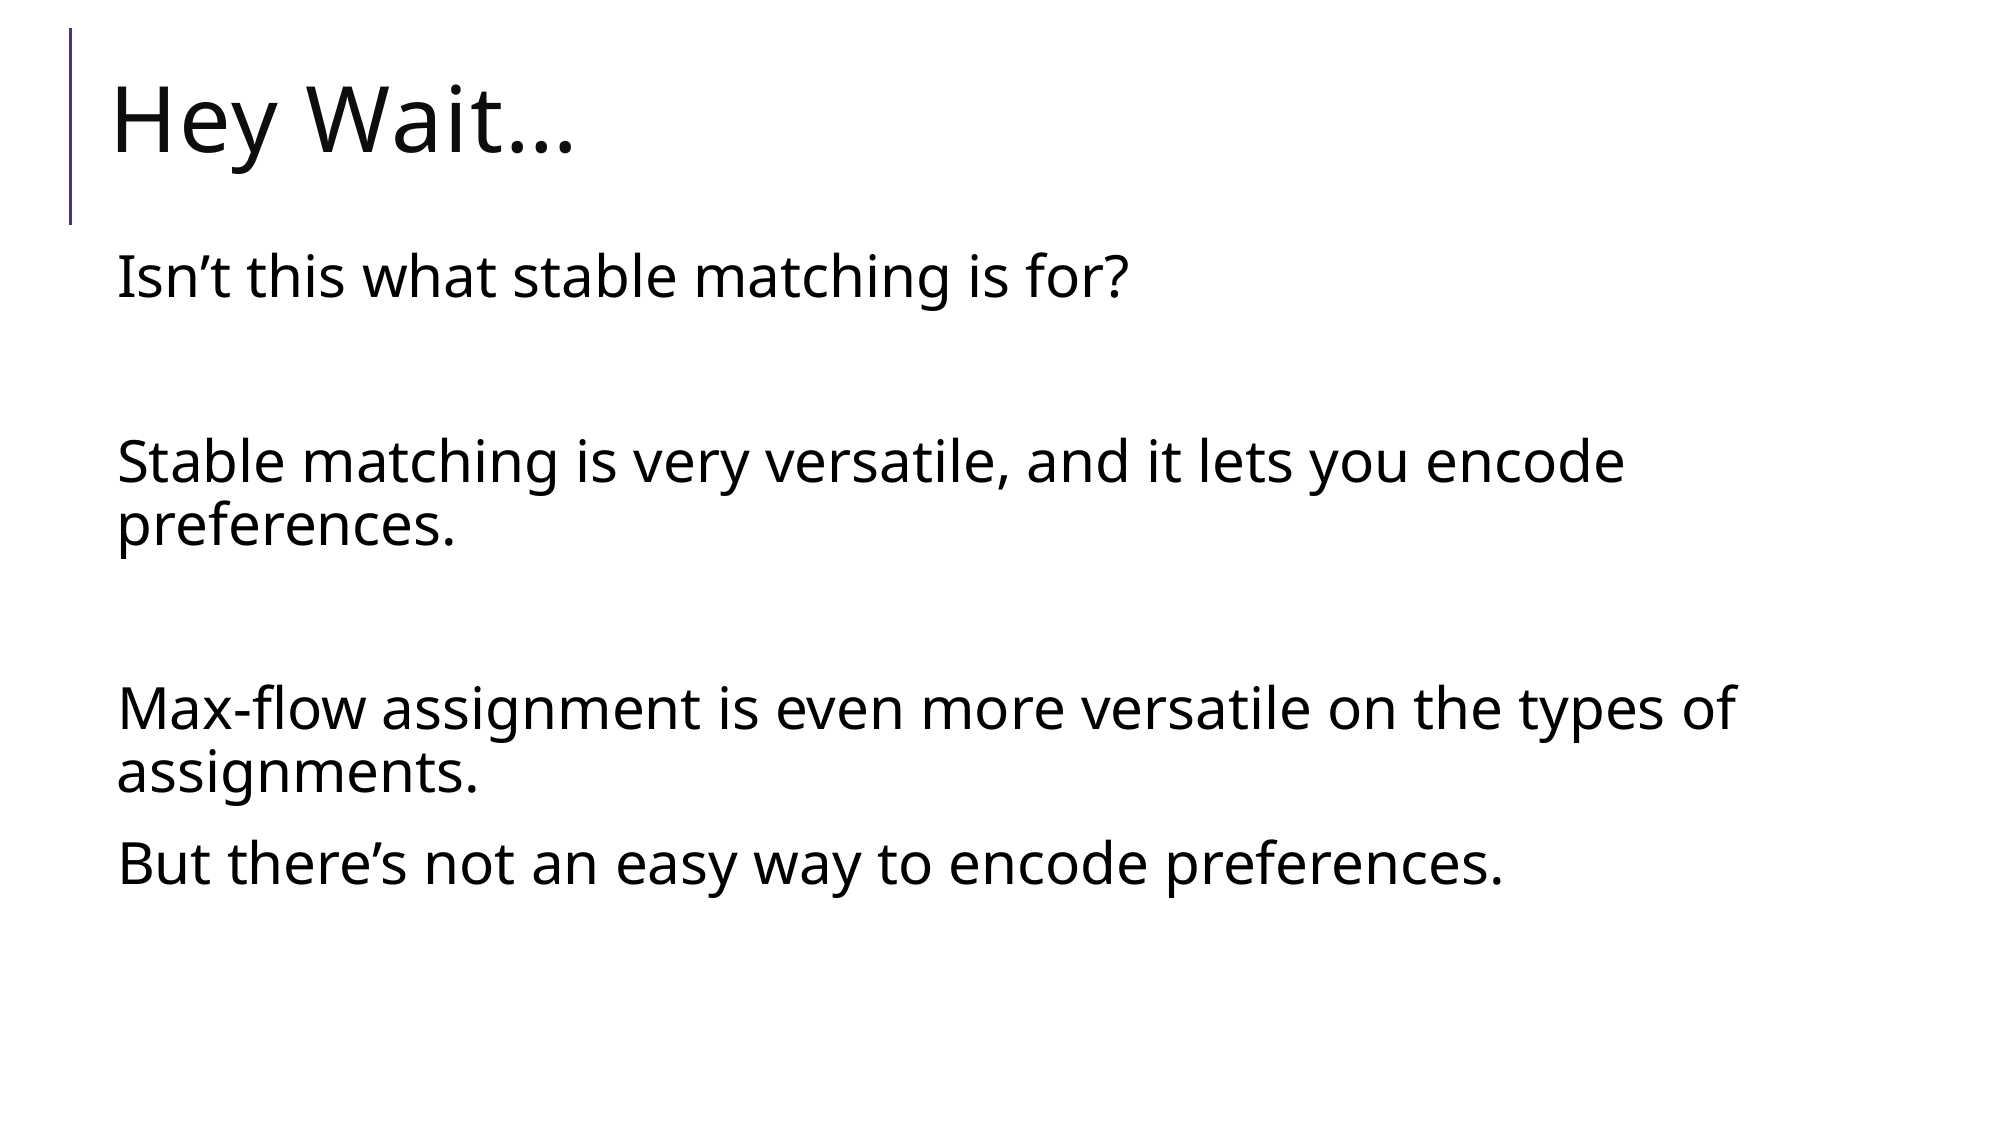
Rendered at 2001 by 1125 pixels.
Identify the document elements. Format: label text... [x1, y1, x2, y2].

title Hey Wait… [94, 43, 1930, 210]
list Isn’t this what stable matching is for? Stable matching is very versatile, and it lets you encode preferences. Max-flow assignment is even more versatile on the types of assignments. But there’s not an easy way to encode preferences. [94, 240, 1930, 1035]
